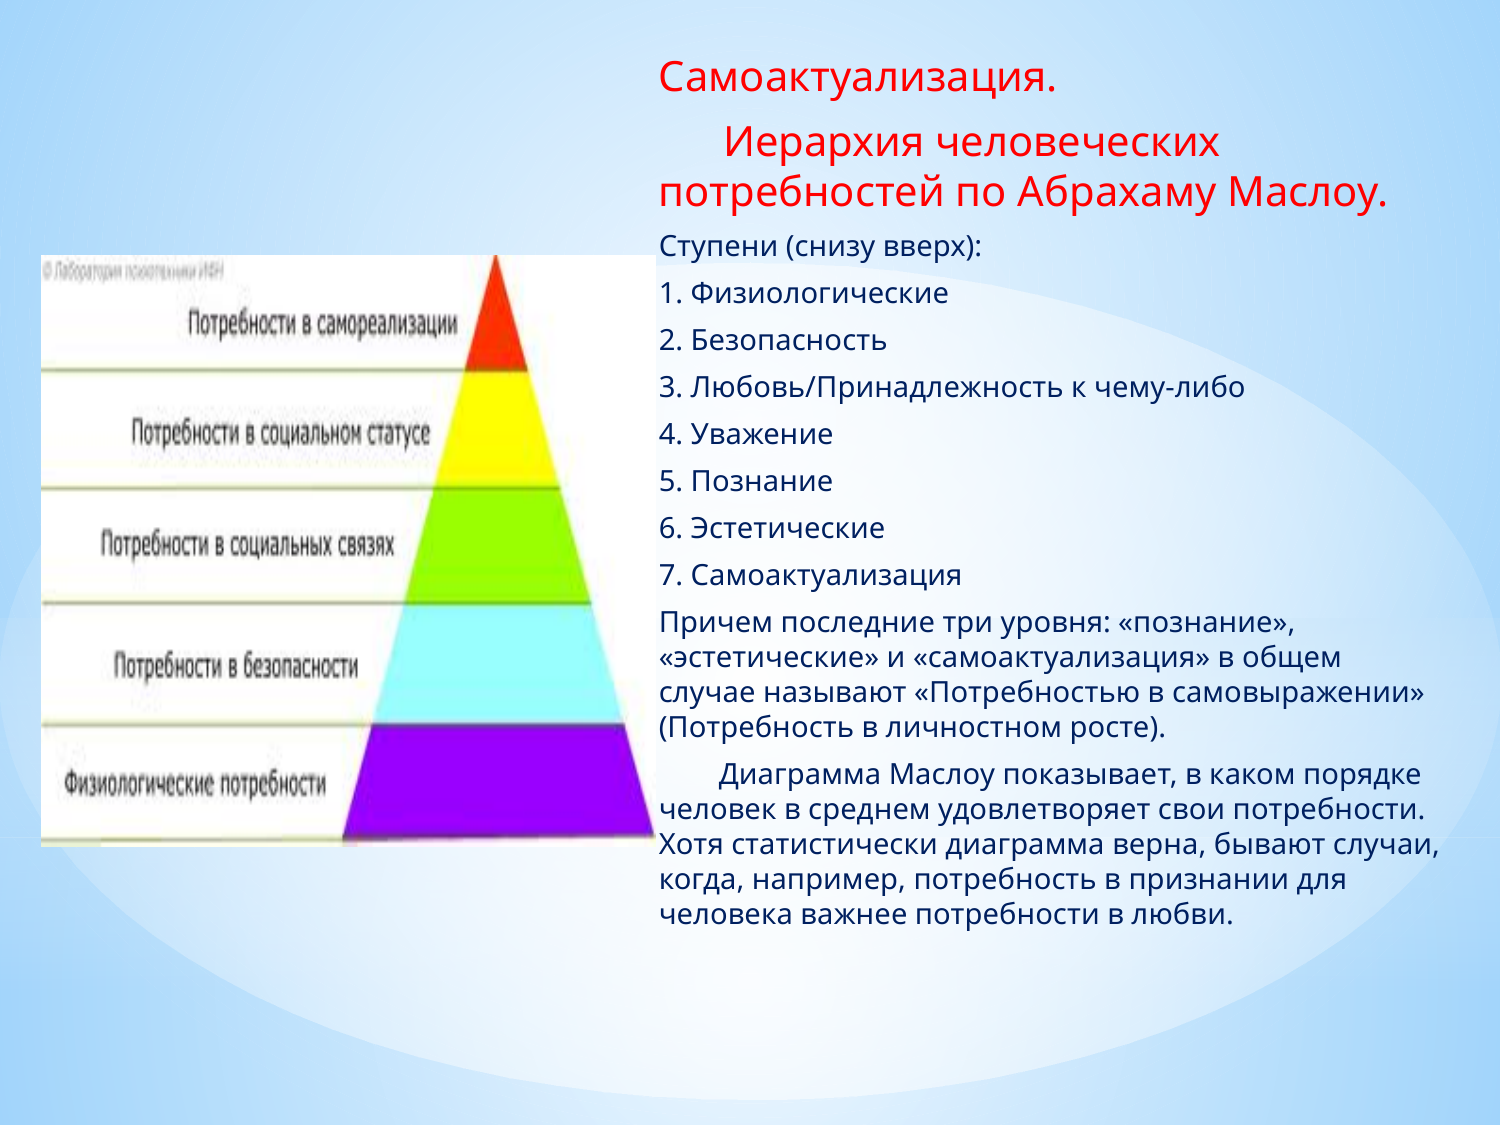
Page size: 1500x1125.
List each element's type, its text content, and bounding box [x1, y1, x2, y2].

list Самоактуализация. Иерархия человеческих потребностей по Абрахаму Маслоу. Ступени (снизу вверх): 1. Физиологические 2. Безопасность 3. Любовь/Принадлежность к чему-либо 4. Уважение 5. Познание 6. Эстетические 7. Самоактуализация Причем последние три уровня: «познание», «эстетические» и «самоактуализация» в общем случае называют «Потребностью в самовыражении» (Потребность в личностном росте). Диаграмма Маслоу показывает, в каком порядке человек в среднем удовлетворяет свои потребности. Хотя статистически диаграмма верна, бывают случаи, когда, например, потребность в признании для человека важнее потребности в любви. [643, 42, 1459, 1024]
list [41, 255, 656, 847]
